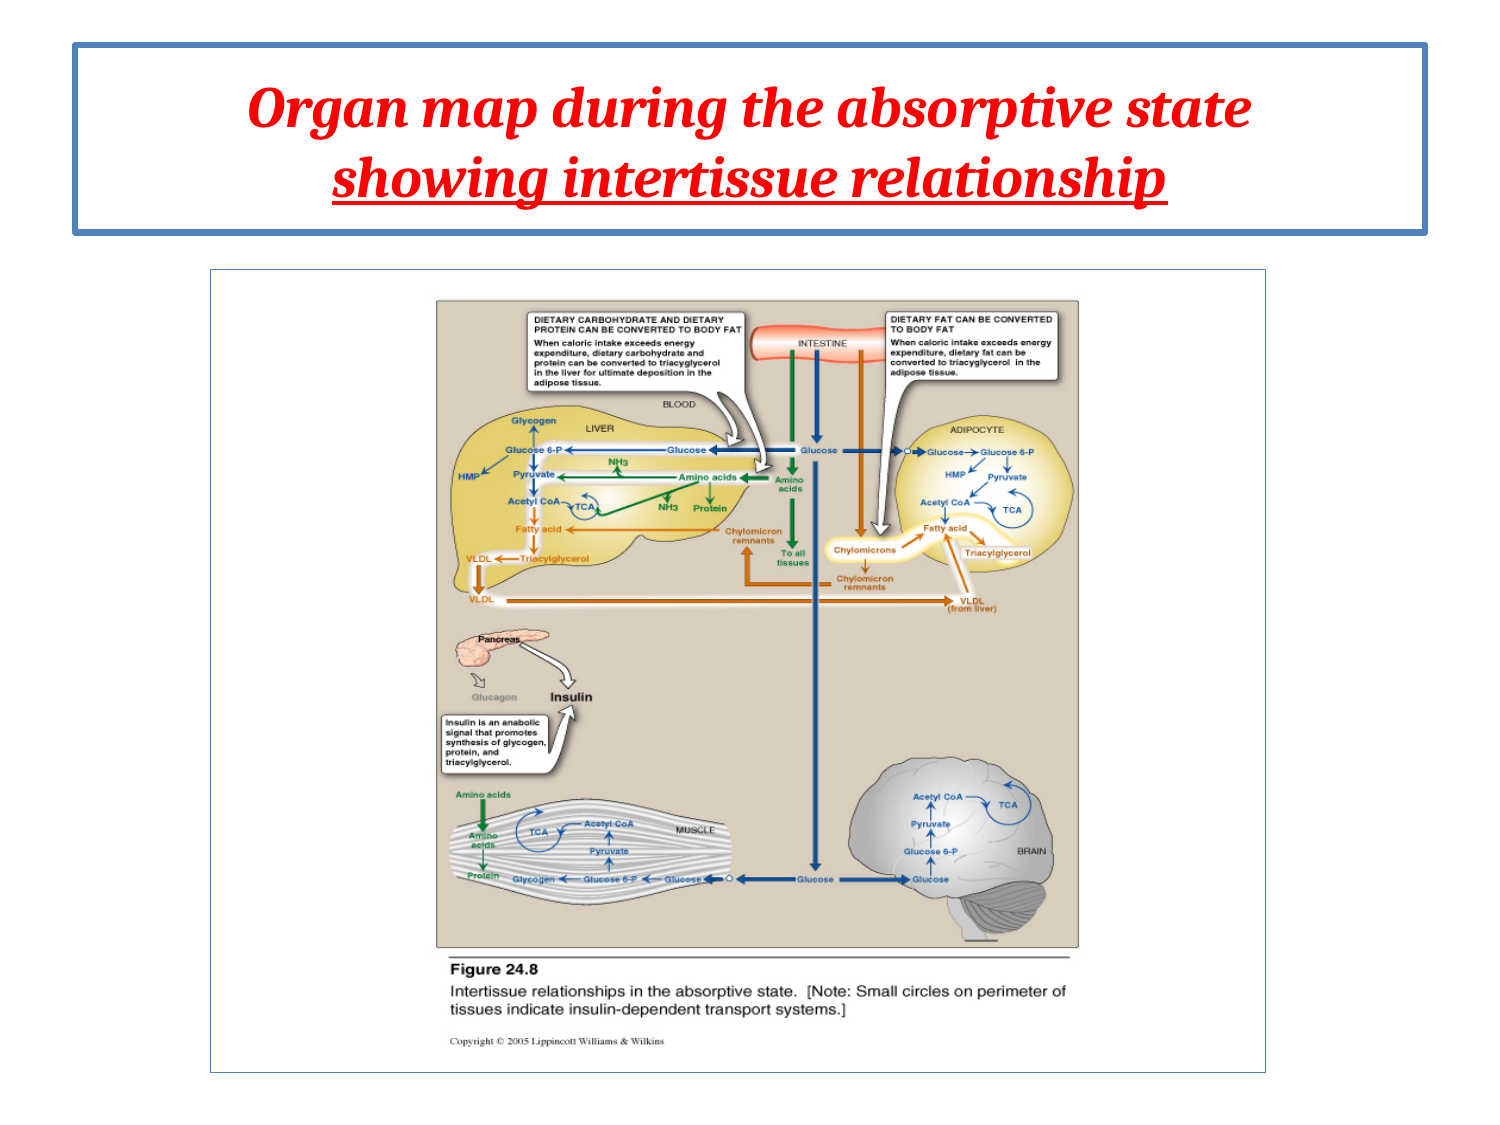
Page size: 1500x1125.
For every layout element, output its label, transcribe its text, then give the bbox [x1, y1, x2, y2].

title Organ map during the absorptive state showing intertissue relationship [75, 45, 1425, 233]
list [210, 269, 1266, 1073]
